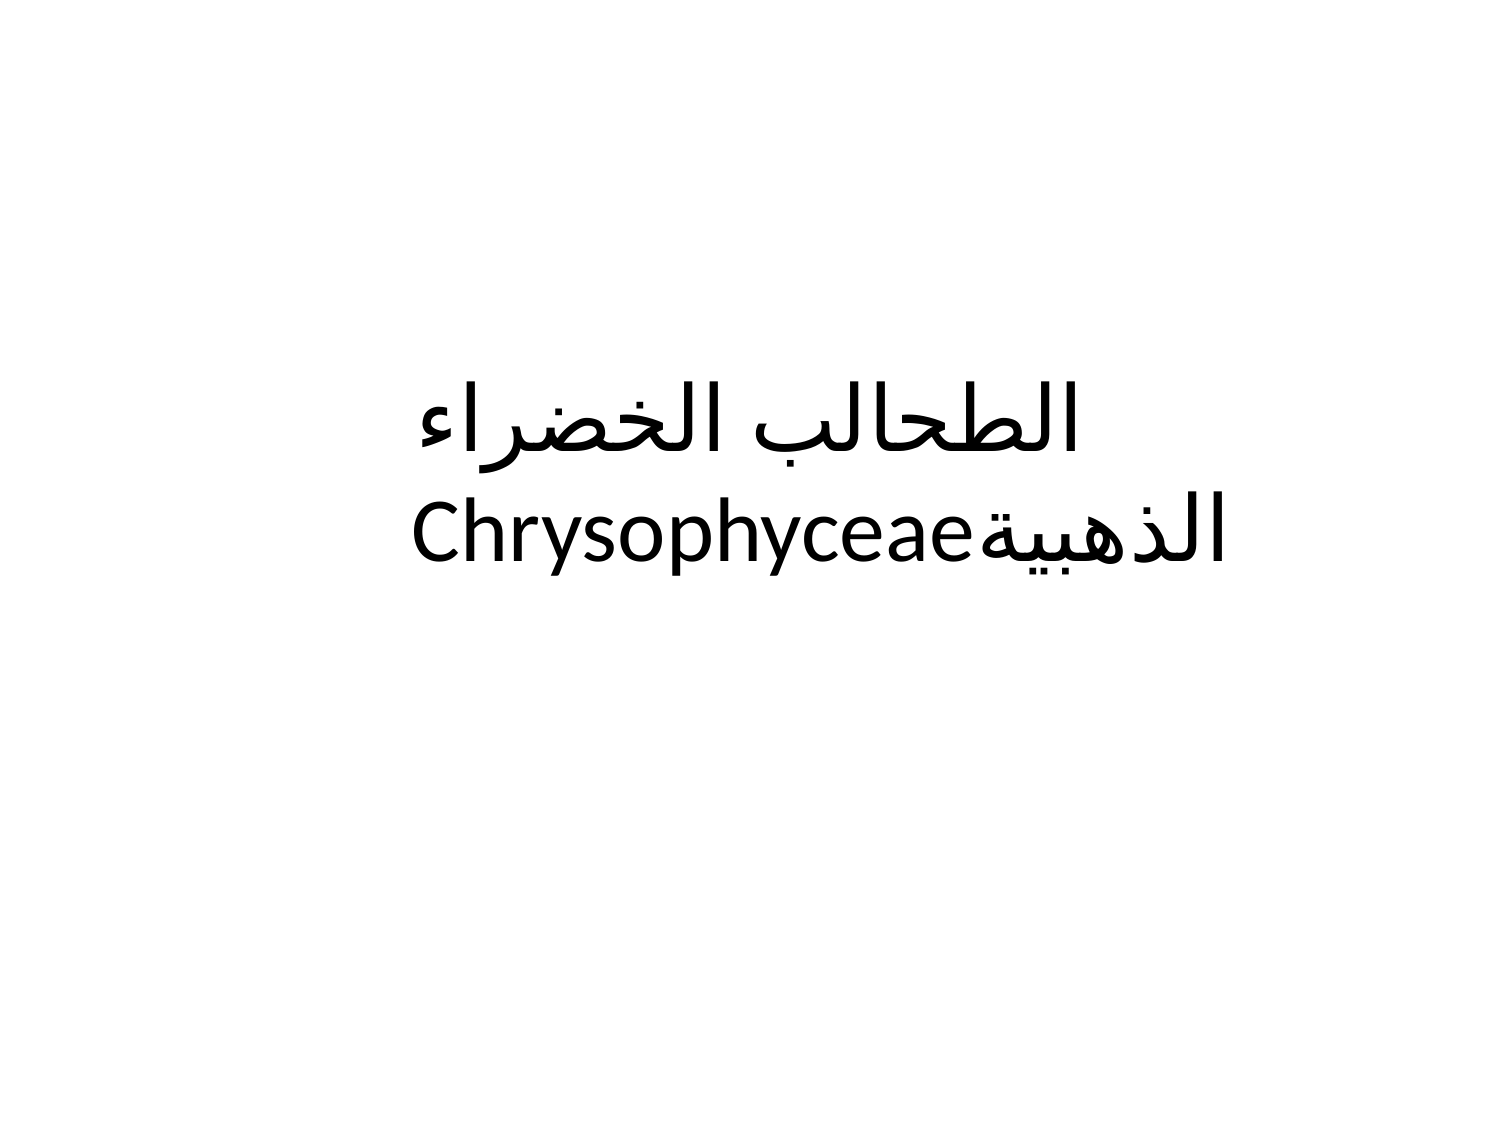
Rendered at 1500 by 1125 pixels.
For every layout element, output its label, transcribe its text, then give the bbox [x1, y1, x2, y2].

title الطحالب الخضراء الذهبيةChrysophyceae [112, 349, 1388, 591]
